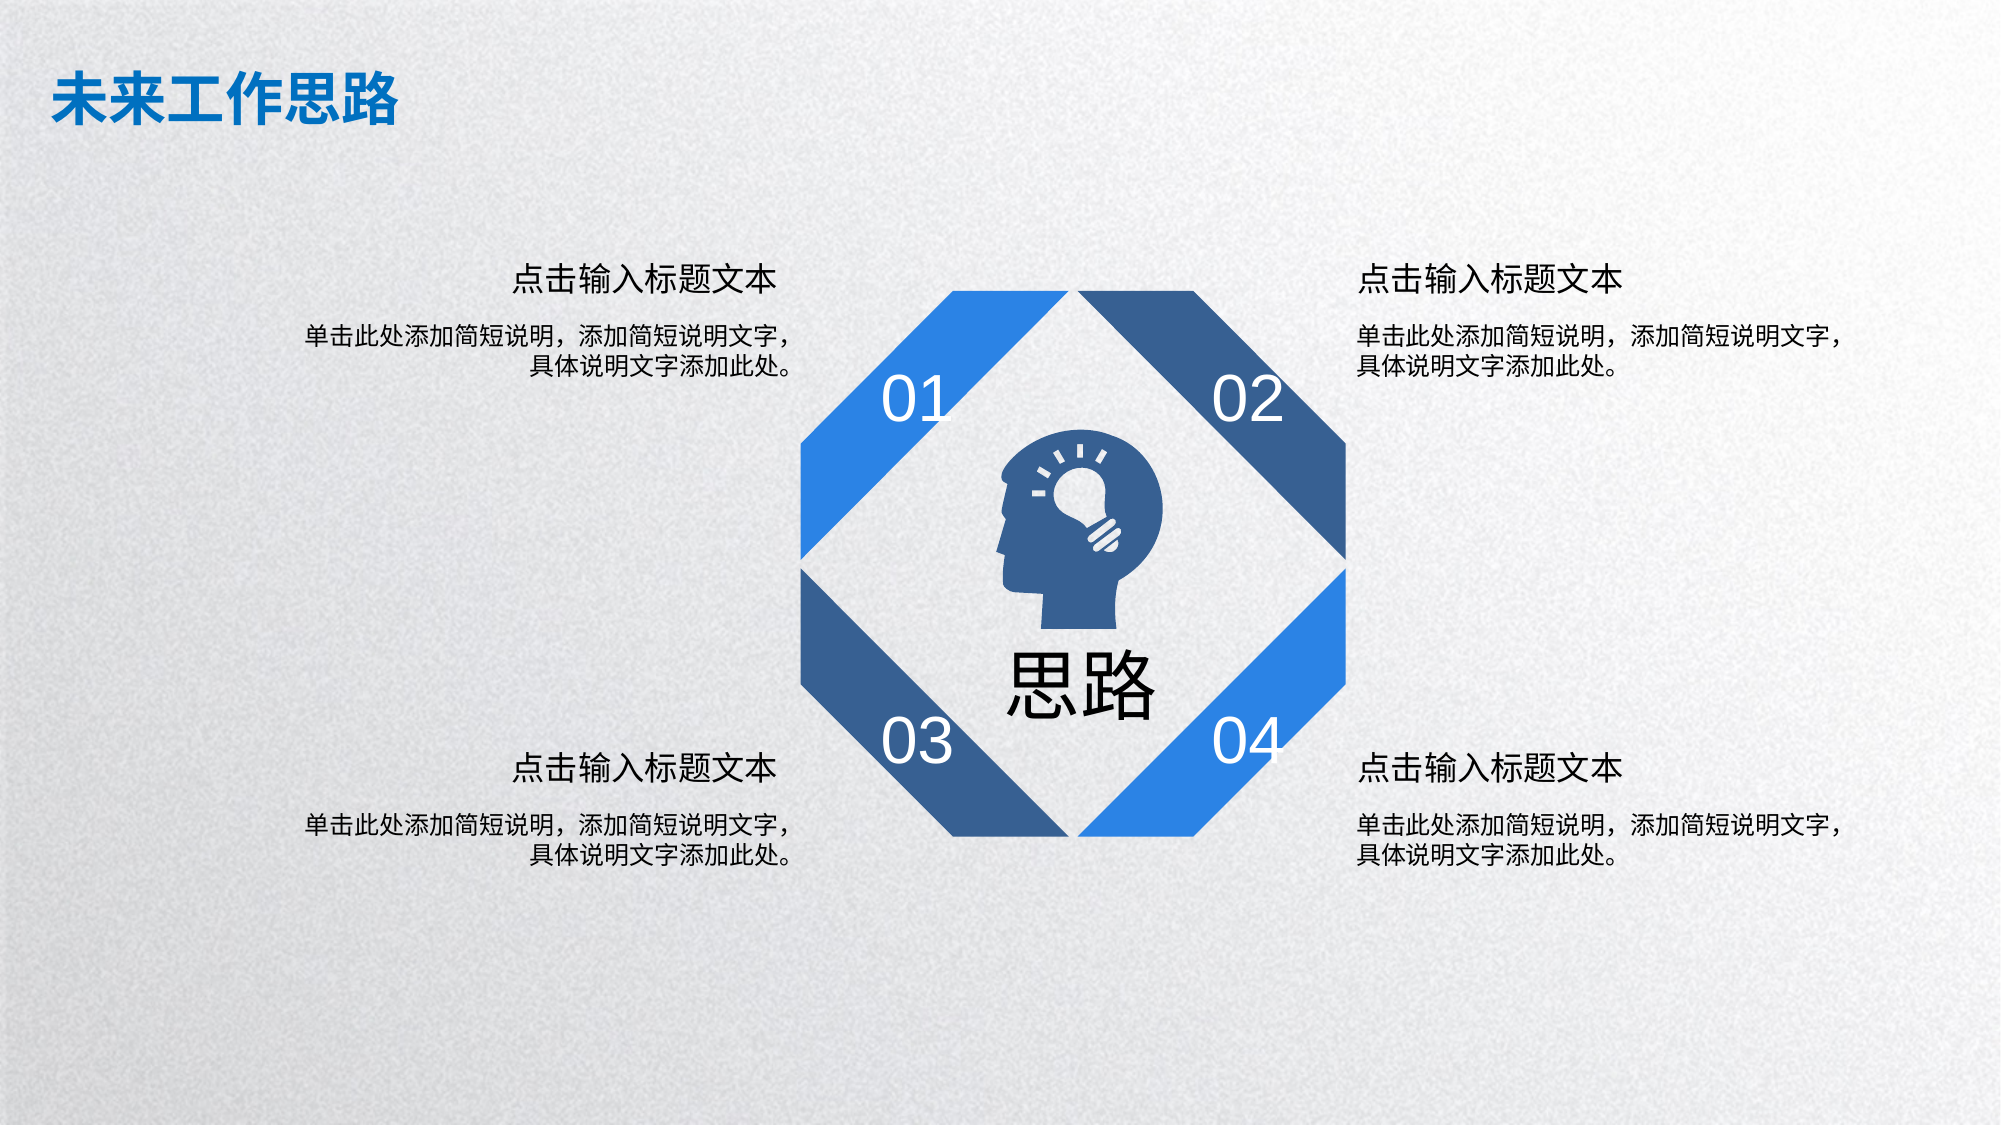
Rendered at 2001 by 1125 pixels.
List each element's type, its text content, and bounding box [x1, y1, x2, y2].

text_box [1228, 568, 1346, 724]
text_box 04 [1191, 686, 1306, 787]
text_box [1231, 403, 1346, 560]
text_box 单击此处添加简短说明，添加简短说明文字， 具体说明文字添加此处。 [233, 799, 825, 880]
text_box [898, 290, 1069, 385]
text_box [800, 568, 919, 744]
text_box 点击输入标题文本 [491, 737, 798, 798]
text_box 02 [1191, 345, 1306, 445]
text_box 未来工作思路 [35, 54, 591, 140]
text_box [800, 384, 916, 560]
text_box [903, 742, 1069, 837]
text_box 点击输入标题文本 [1337, 248, 1644, 309]
text_box 03 [860, 686, 975, 787]
text_box 单击此处添加简短说明，添加简短说明文字， 具体说明文字添加此处。 [1336, 310, 1927, 390]
text_box 单击此处添加简短说明，添加简短说明文字， 具体说明文字添加此处。 [233, 310, 825, 390]
text_box 01 [860, 345, 975, 445]
picture [0, 0, 2001, 1125]
text_box 思路 [983, 627, 1178, 740]
text_box 点击输入标题文本 [1337, 737, 1644, 798]
text_box [996, 429, 1163, 629]
text_box 单击此处添加简短说明，添加简短说明文字， 具体说明文字添加此处。 [1336, 799, 1927, 880]
text_box [1077, 723, 1243, 837]
text_box [1077, 290, 1248, 405]
text_box 点击输入标题文本 [491, 248, 798, 309]
